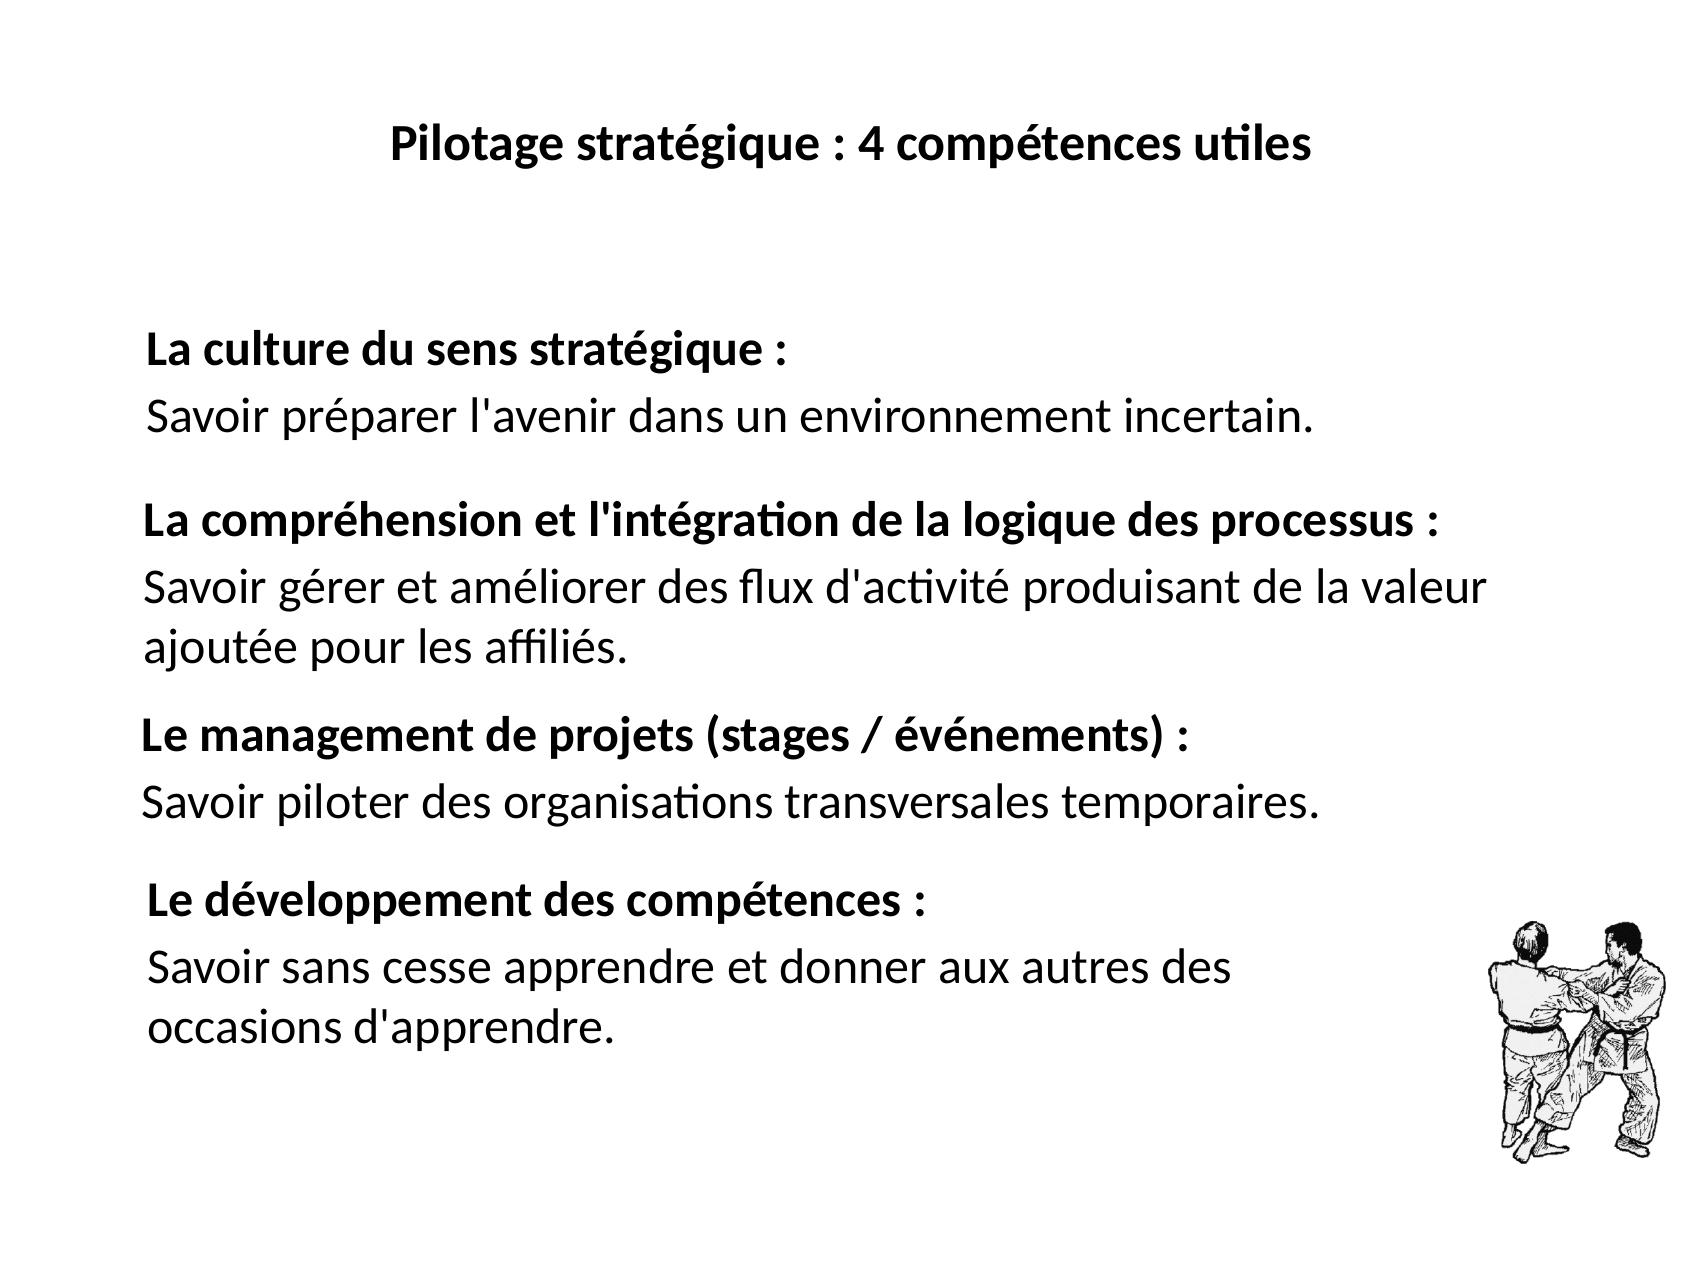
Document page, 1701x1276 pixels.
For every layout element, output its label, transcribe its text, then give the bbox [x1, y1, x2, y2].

text_box Pilotage stratégique : 4 compétences utiles [0, 108, 1701, 180]
picture [1487, 920, 1666, 1165]
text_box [141, 314, 1631, 1057]
